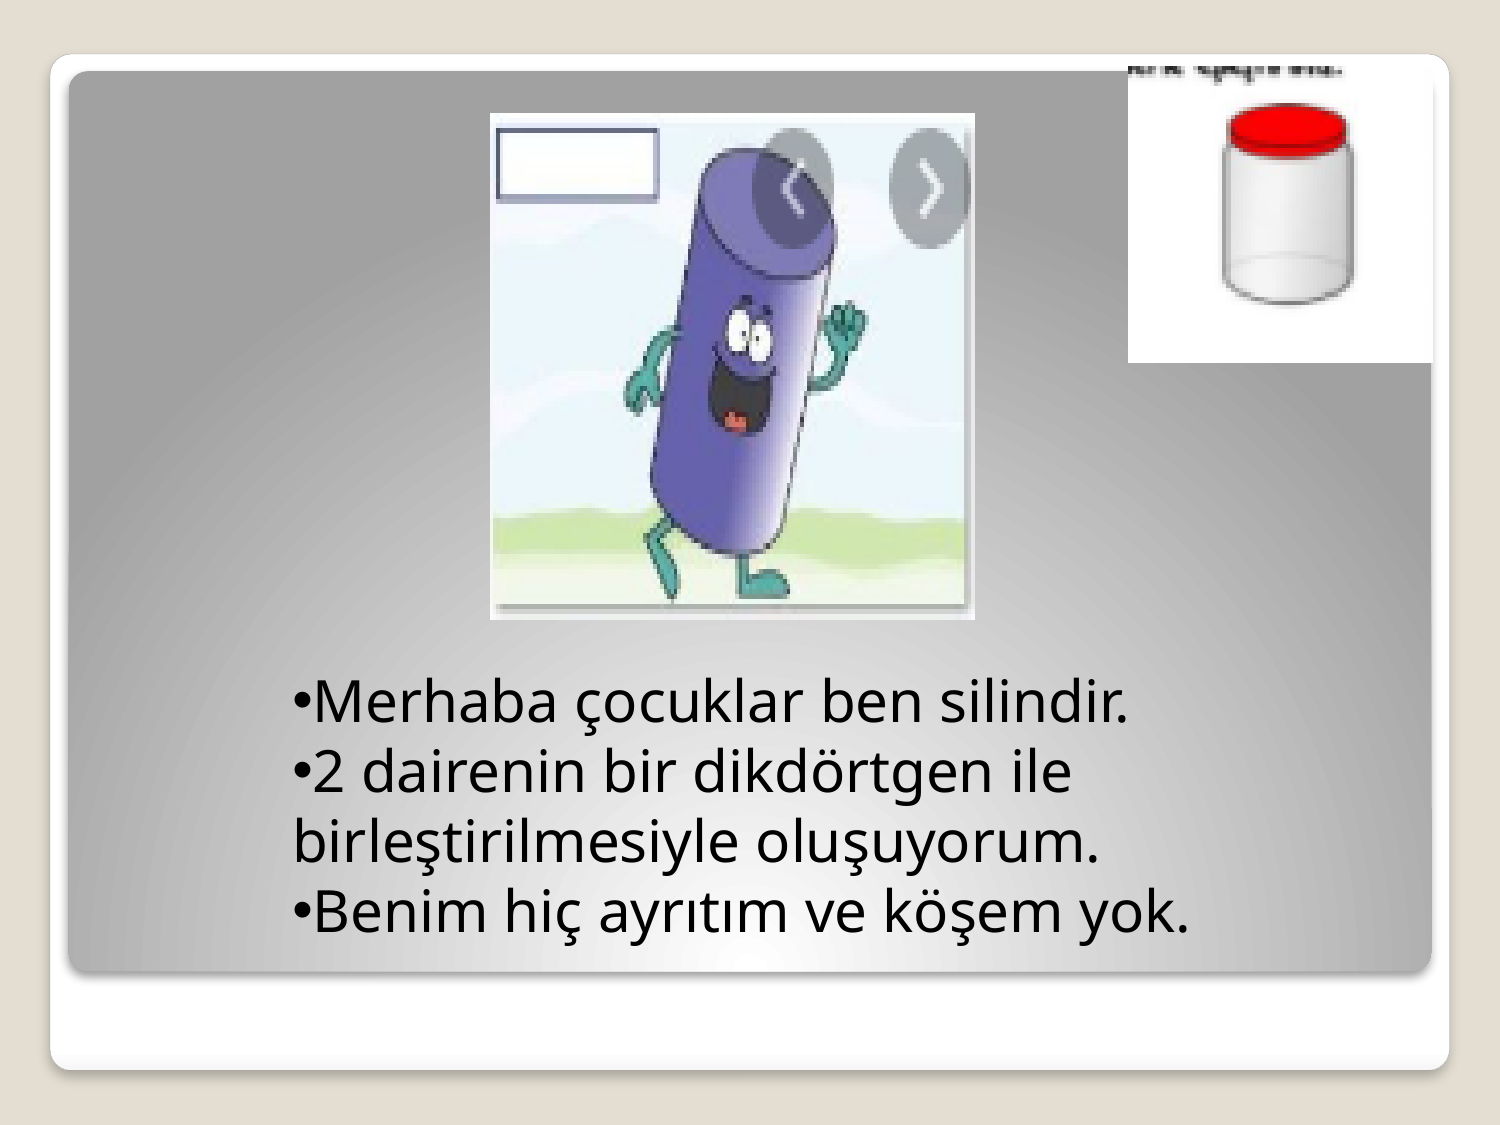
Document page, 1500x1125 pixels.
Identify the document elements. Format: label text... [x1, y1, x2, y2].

picture [1127, 66, 1433, 363]
text_box Merhaba çocuklar ben silindir. 2 dairenin bir dikdörtgen ile birleştirilmesiyle oluşuyorum. Benim hiç ayrıtım ve köşem yok. [277, 656, 1294, 997]
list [489, 113, 975, 620]
